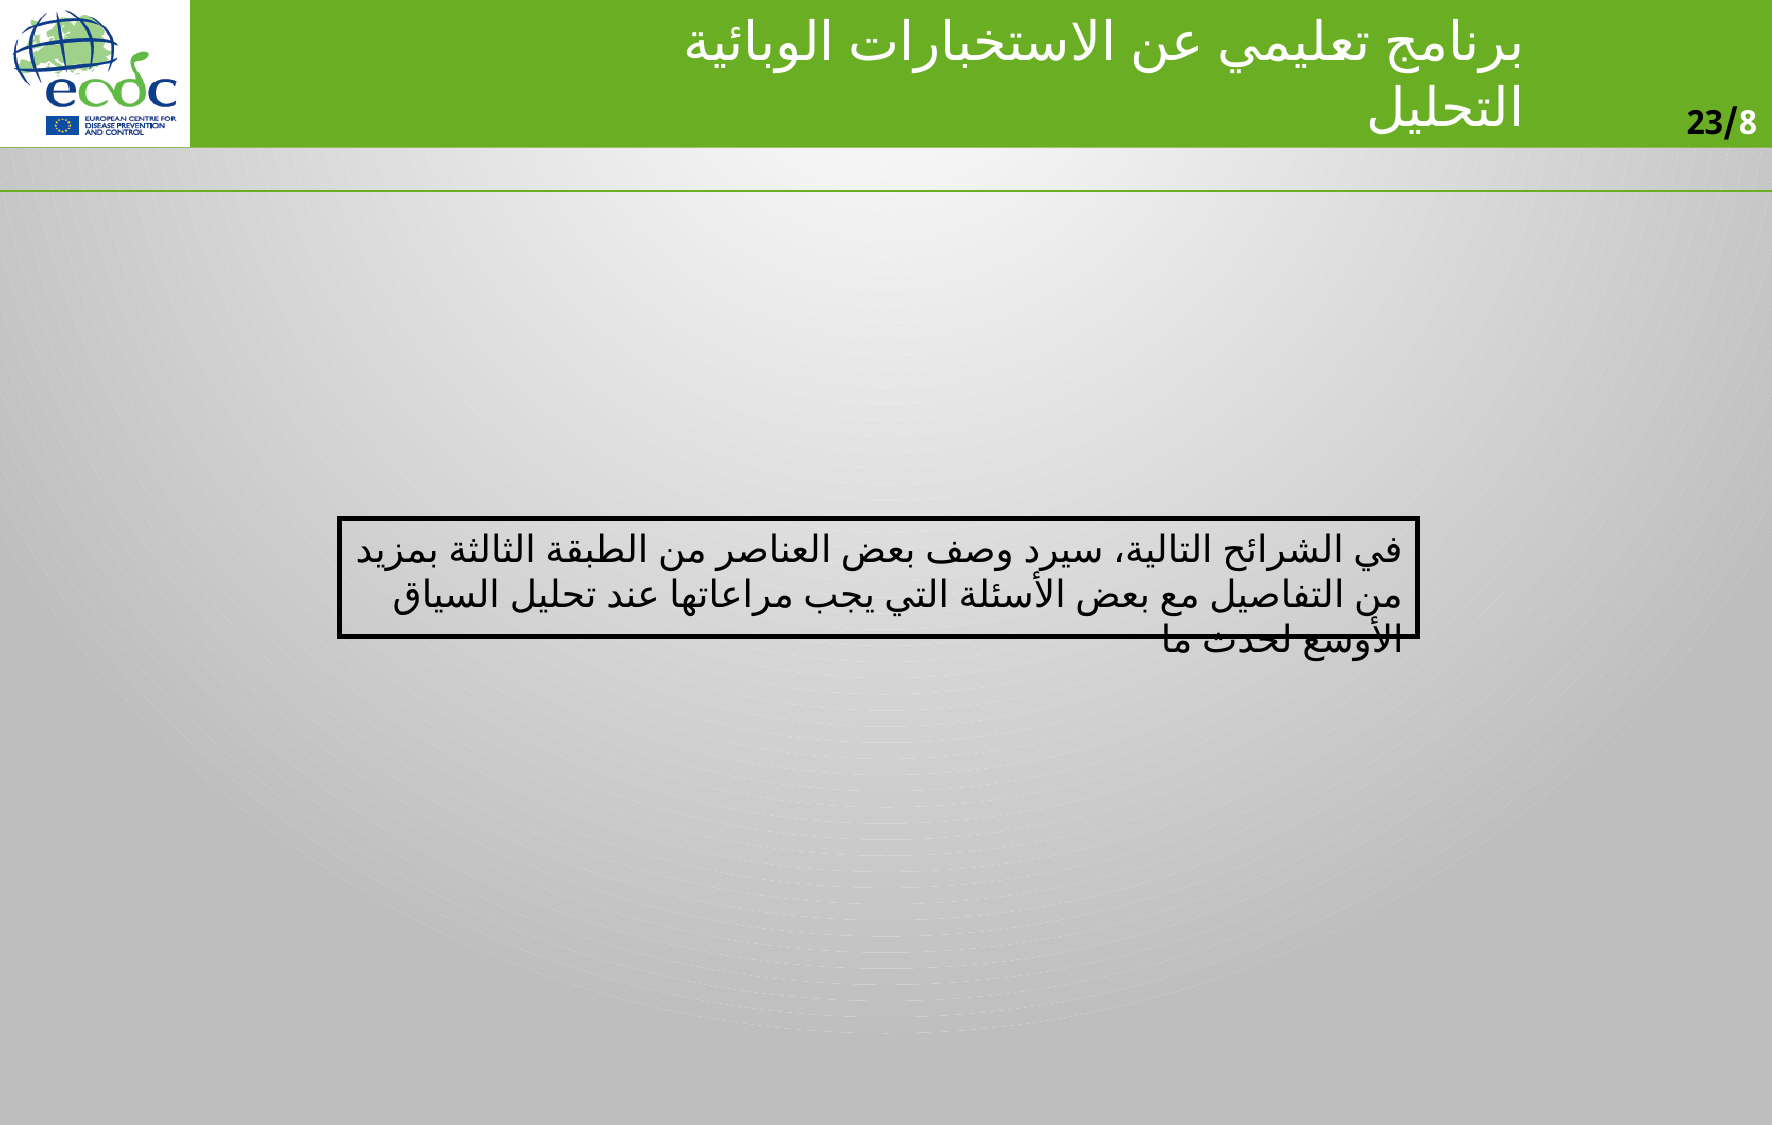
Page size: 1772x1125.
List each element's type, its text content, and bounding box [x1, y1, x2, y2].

picture [0, 0, 190, 147]
list في الشرائح التالية، سيرد وصف بعض العناصر من الطبقة الثالثة بمزيد من التفاصيل مع بعض الأسئلة التي يجب مراعاتها عند تحليل السياق الأوسع لحدث ما [339, 517, 1418, 637]
